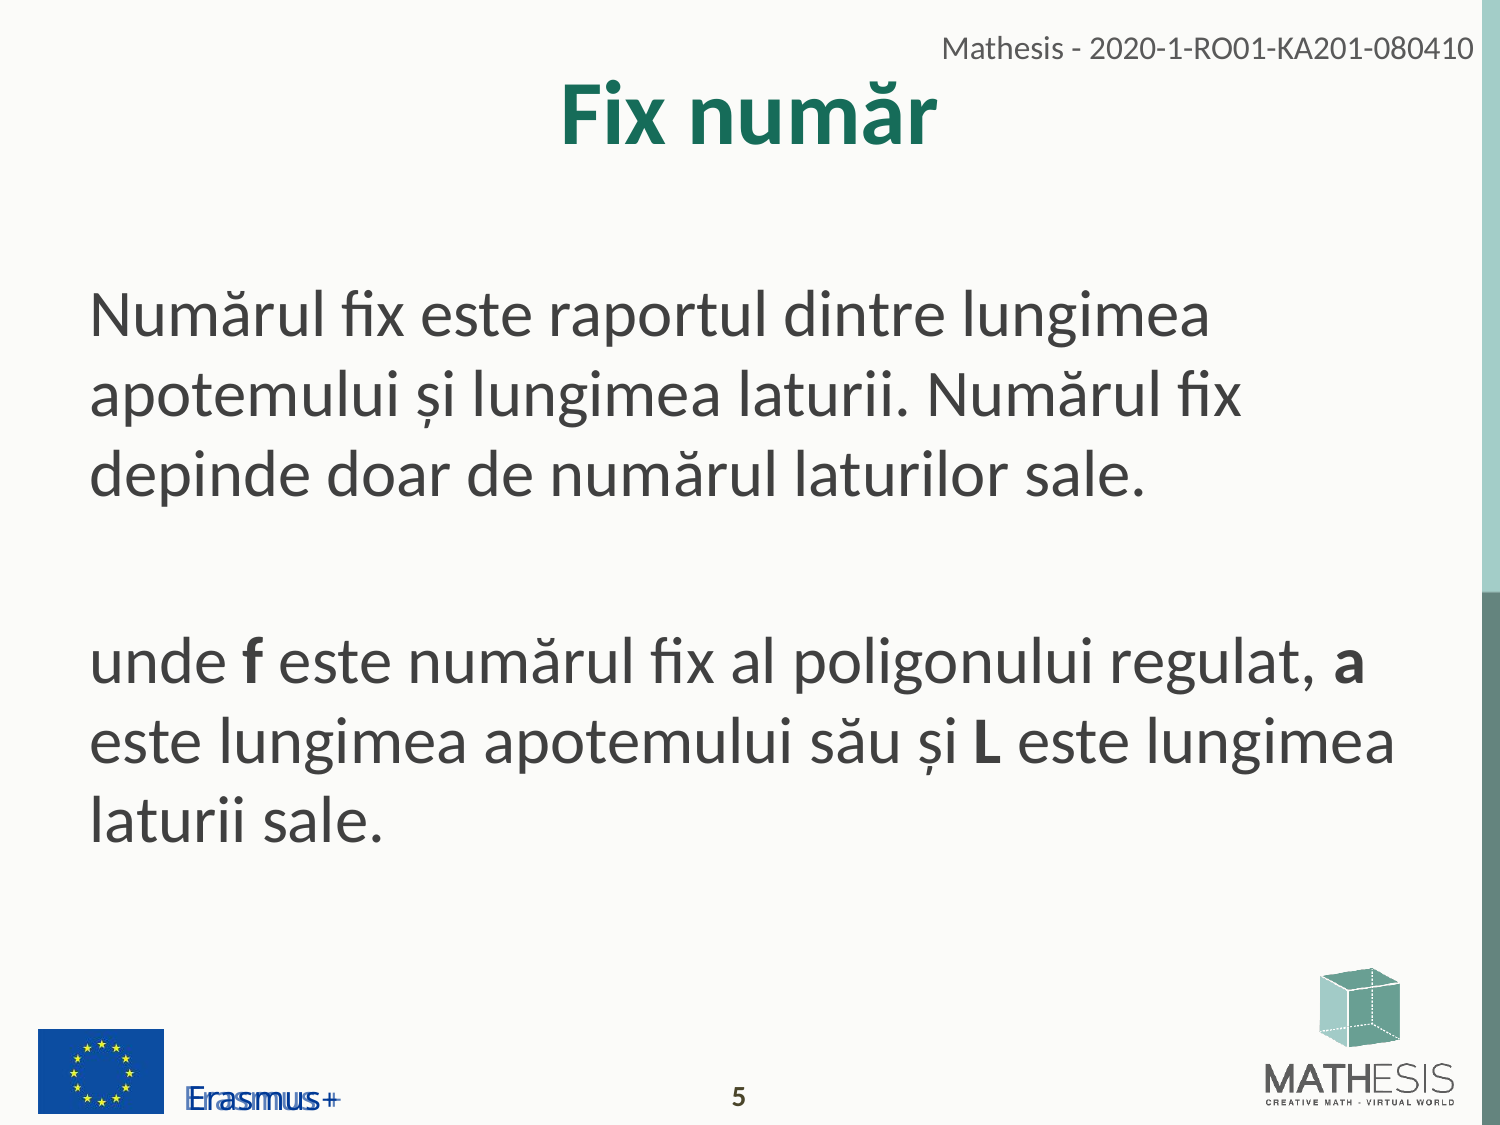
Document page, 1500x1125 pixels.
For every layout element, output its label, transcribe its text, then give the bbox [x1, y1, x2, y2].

title Fix număr [75, 45, 1425, 233]
picture [38, 1029, 164, 1114]
